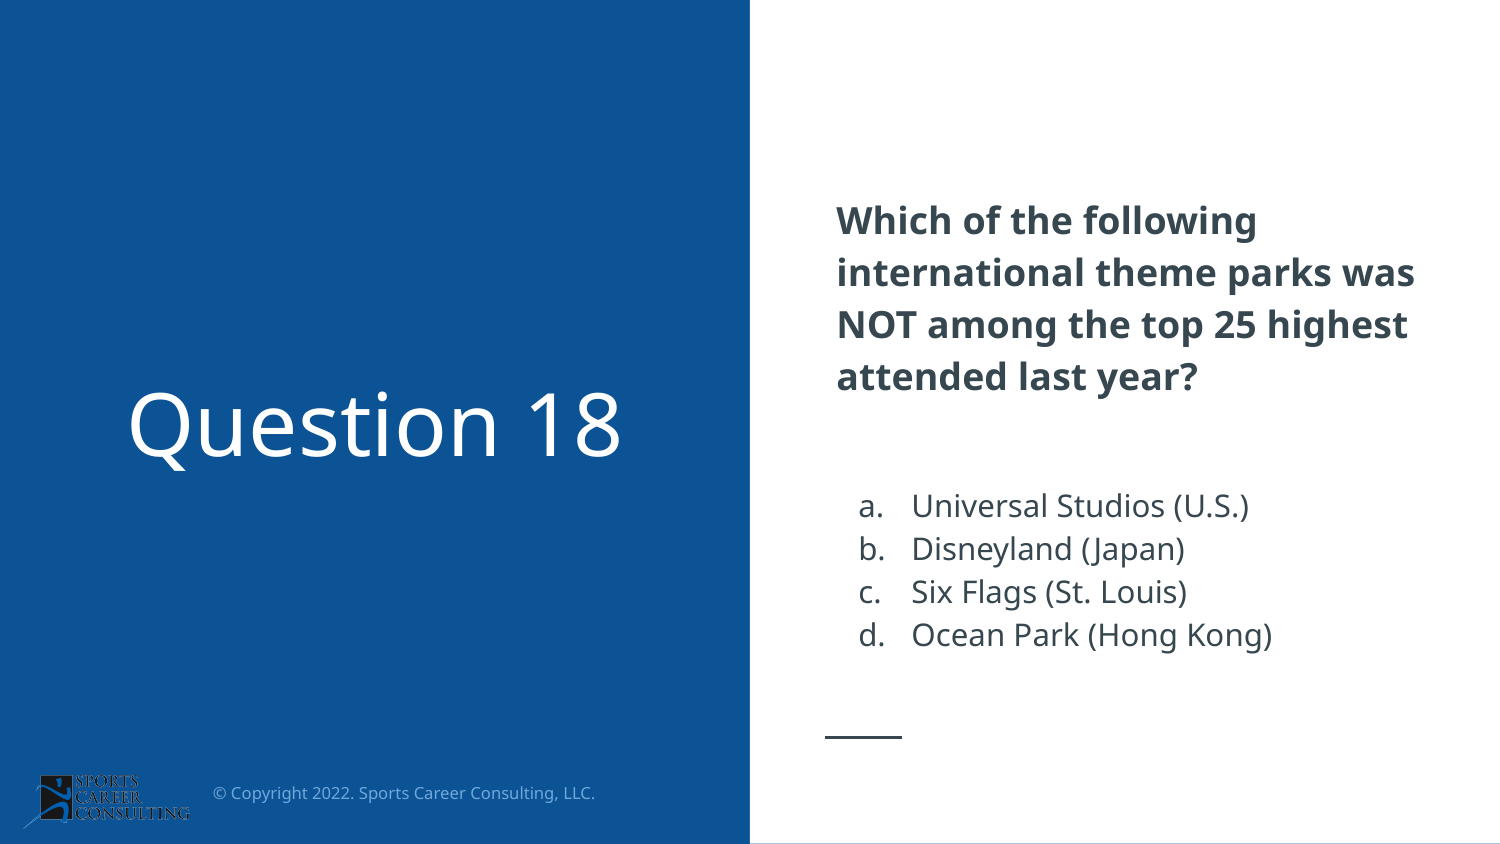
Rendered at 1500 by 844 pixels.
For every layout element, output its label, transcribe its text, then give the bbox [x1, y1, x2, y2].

text_box © Copyright 2022. Sports Career Consulting, LLC. [197, 767, 750, 838]
picture [22, 774, 190, 829]
list Which of the following international theme parks was NOT among the top 25 highest attended last year? Universal Studios (U.S.) Disneyland (Japan) Six Flags (St. Louis) Ocean Park (Hong Kong) [821, 118, 1466, 725]
title Question 18 [43, 298, 708, 546]
